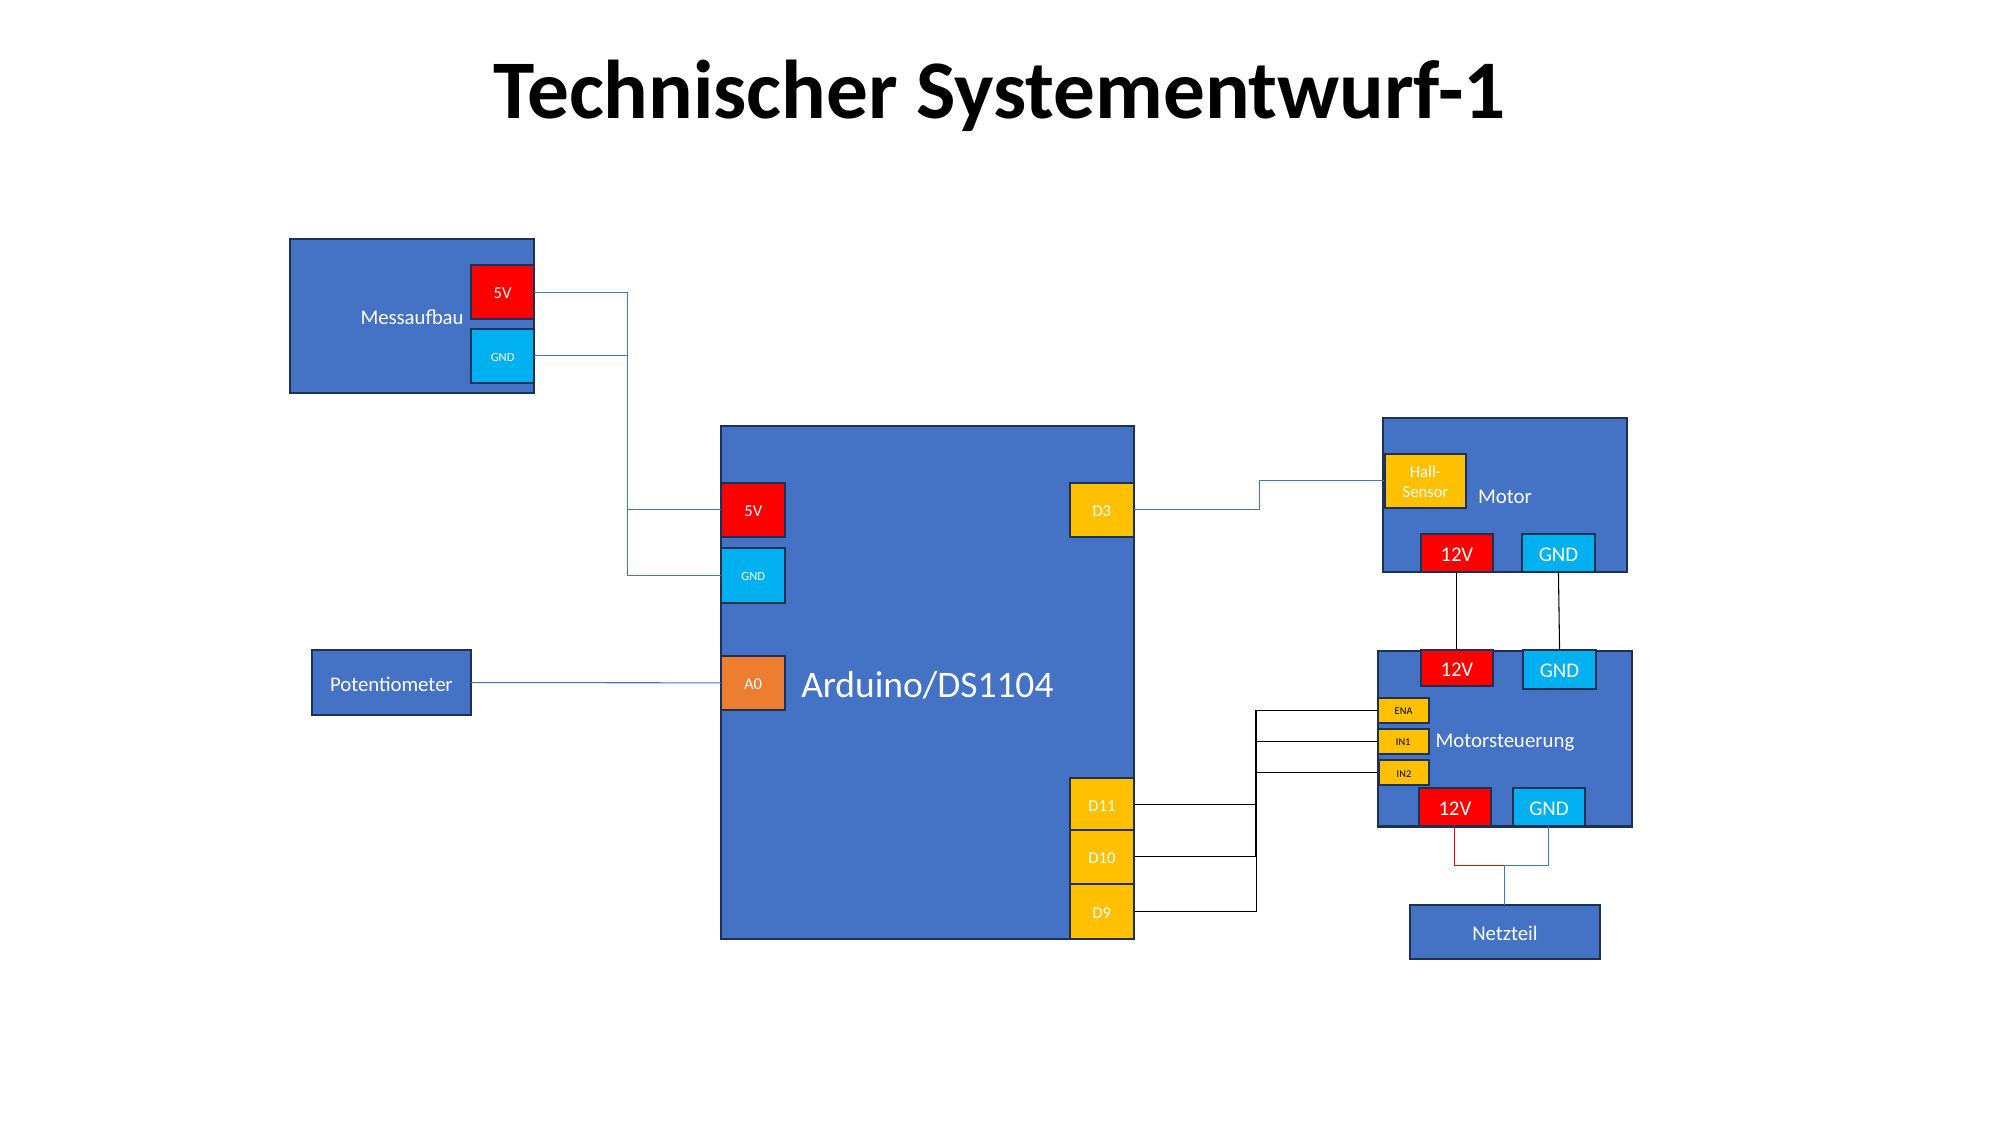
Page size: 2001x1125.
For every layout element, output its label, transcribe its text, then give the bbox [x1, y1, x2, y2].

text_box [1133, 710, 1379, 772]
text_box 12V [1420, 533, 1494, 573]
text_box D11 [1069, 777, 1133, 829]
text_box A0 [720, 655, 786, 711]
text_box Arduino/DS1104 [720, 425, 1135, 940]
text_box Potentiometer [311, 649, 472, 716]
text_box D10 [1069, 829, 1133, 883]
text_box Technischer Systementwurf-1 [405, 27, 1595, 143]
text_box 5V [470, 264, 535, 320]
text_box GND [1522, 649, 1597, 690]
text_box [1487, 843, 1567, 888]
text_box IN1 [1379, 728, 1430, 755]
text_box 12V [1418, 787, 1492, 827]
text_box Messaufbau [289, 238, 535, 394]
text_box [1440, 840, 1520, 891]
text_box Motorsteuerung [1377, 650, 1633, 828]
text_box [534, 355, 722, 576]
text_box GND [470, 328, 534, 384]
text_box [1133, 480, 1385, 510]
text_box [534, 292, 722, 355]
text_box 5V [722, 482, 786, 538]
text_box Motor [1382, 417, 1628, 573]
text_box GND [720, 547, 786, 604]
text_box D9 [1069, 883, 1135, 940]
text_box Hall-Sensor [1383, 453, 1467, 509]
text_box GND [1521, 533, 1596, 573]
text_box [1133, 772, 1379, 912]
text_box GND [1512, 787, 1586, 827]
text_box 12V [1420, 649, 1494, 687]
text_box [1133, 741, 1378, 772]
text_box ENA [1377, 697, 1430, 724]
text_box IN2 [1379, 759, 1430, 786]
text_box Netzteil [1409, 904, 1601, 960]
text_box D3 [1069, 482, 1135, 538]
